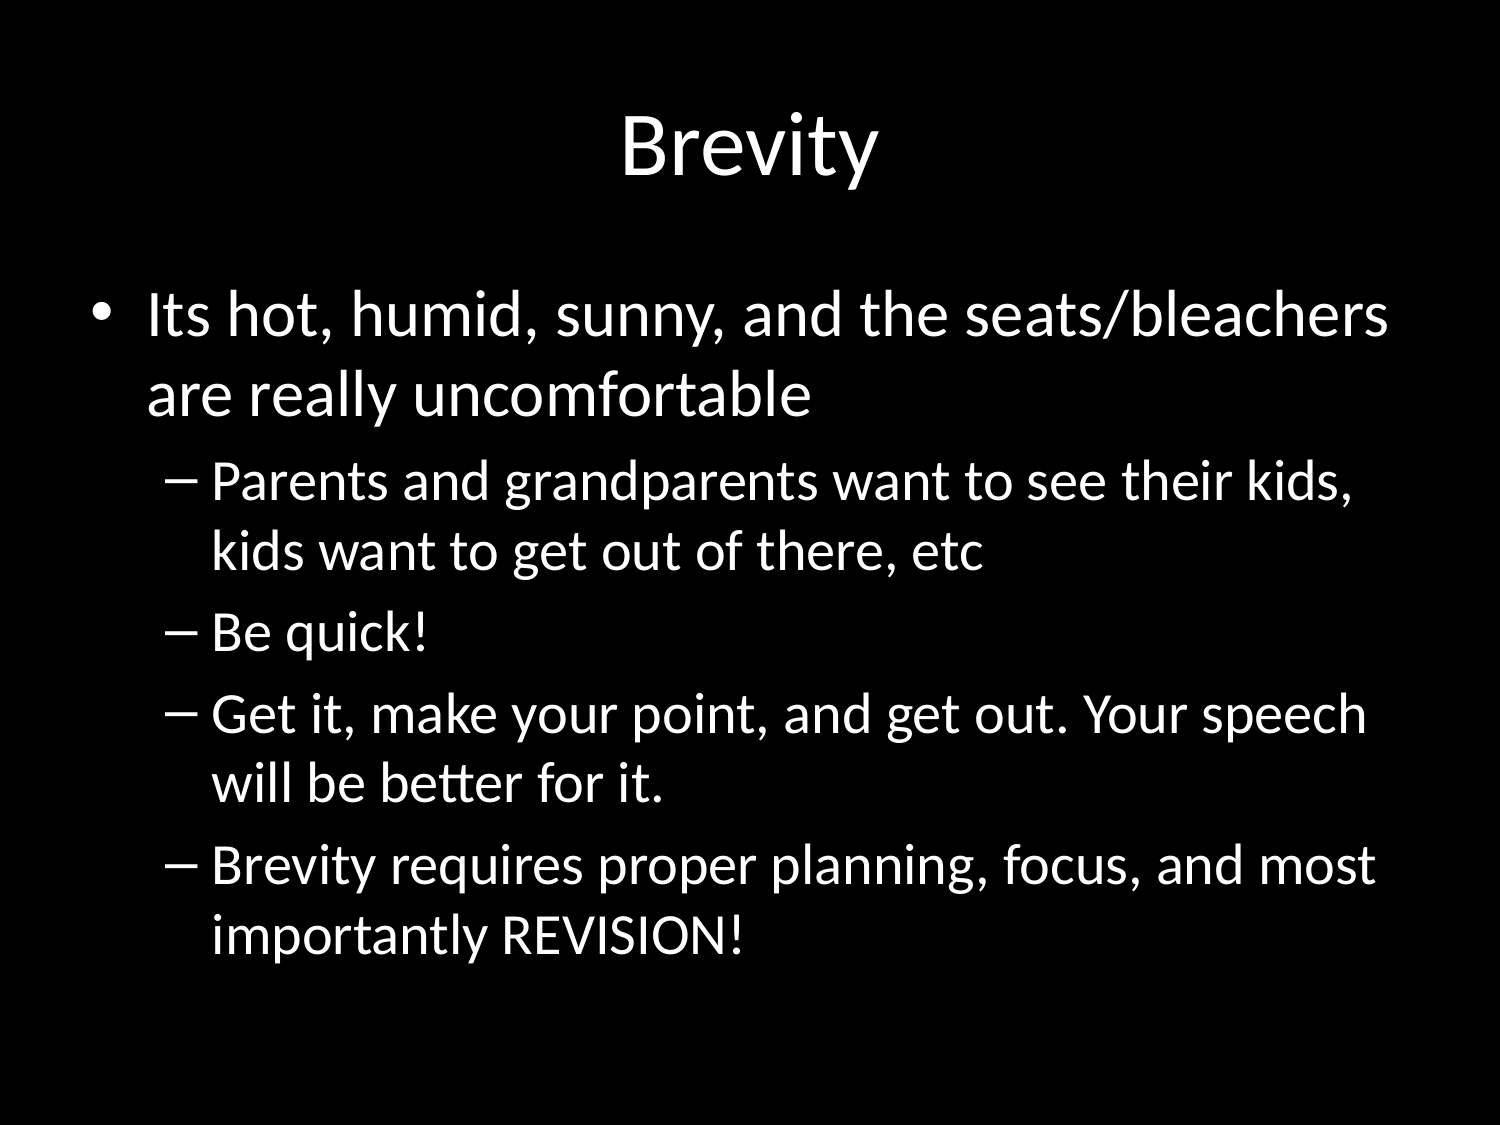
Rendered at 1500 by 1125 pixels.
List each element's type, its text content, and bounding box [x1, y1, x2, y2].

list Its hot, humid, sunny, and the seats/bleachers are really uncomfortable Parents and grandparents want to see their kids, kids want to get out of there, etc Be quick! Get it, make your point, and get out. Your speech will be better for it. Brevity requires proper planning, focus, and most importantly REVISION! [75, 262, 1425, 1005]
title Brevity [75, 45, 1425, 233]
